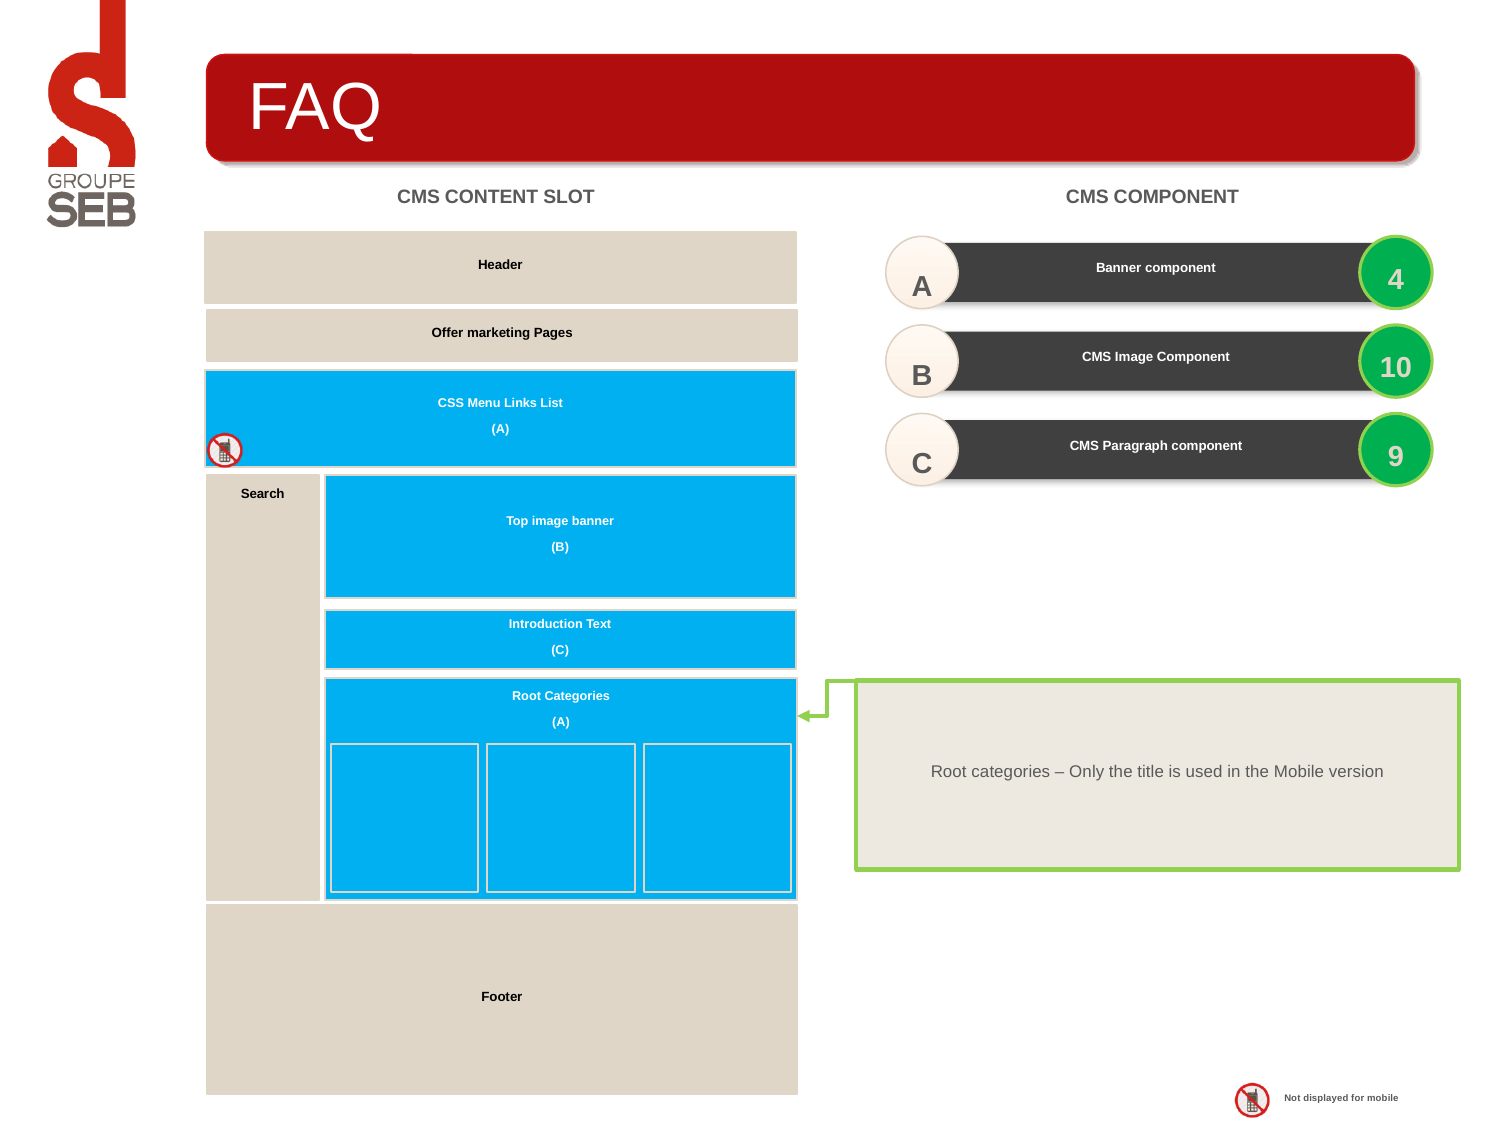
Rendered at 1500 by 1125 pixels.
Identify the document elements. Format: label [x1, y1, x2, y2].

text_box [323, 608, 798, 671]
text_box [204, 473, 799, 1096]
text_box [885, 324, 1433, 398]
picture [206, 433, 243, 469]
text_box [1270, 1082, 1500, 1117]
text_box [323, 676, 1459, 902]
text_box [203, 230, 798, 305]
picture [0, 0, 182, 266]
text_box [205, 308, 799, 363]
text_box [885, 413, 1433, 486]
text_box [885, 236, 1433, 309]
picture [1233, 1081, 1270, 1118]
text_box [218, 172, 774, 228]
text_box [203, 368, 798, 469]
text_box [323, 473, 798, 600]
text_box [981, 172, 1324, 228]
title [234, 56, 1400, 149]
